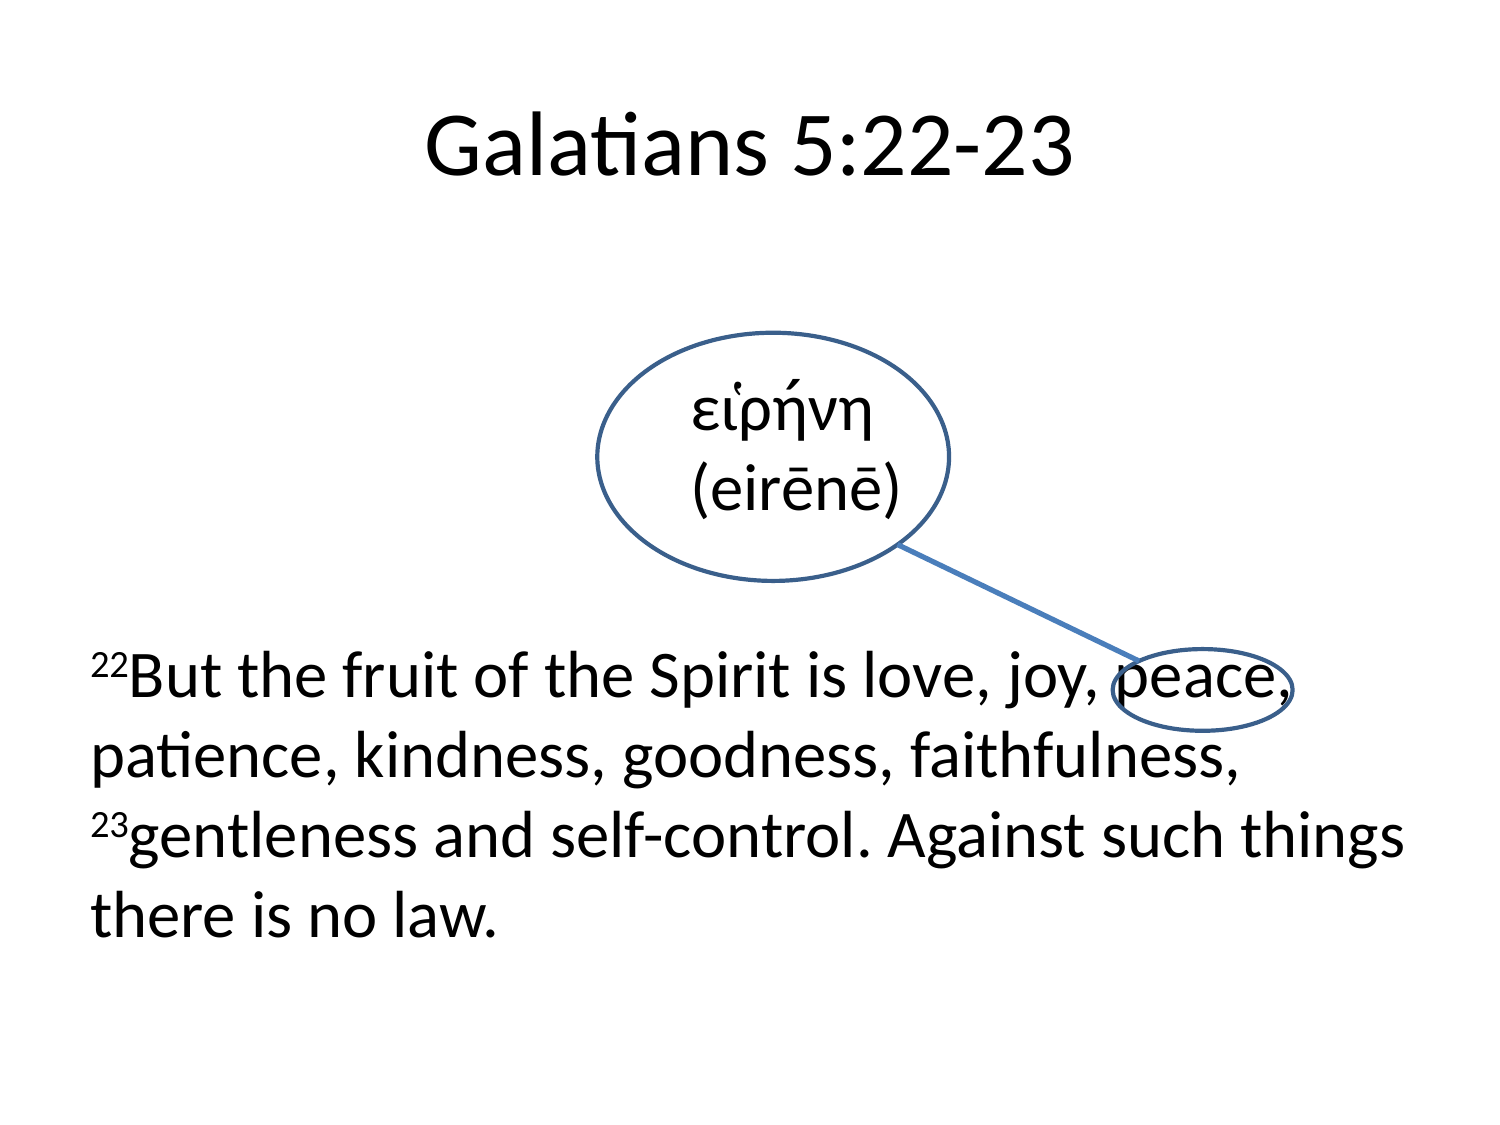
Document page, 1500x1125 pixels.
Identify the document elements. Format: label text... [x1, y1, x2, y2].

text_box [897, 544, 1140, 662]
text_box [1110, 646, 1295, 733]
list εἱρήνη (eirēnē) 22But the fruit of the Spirit is love, joy, peace, patience, kindness, goodness, faithfulness, 23gentleness and self-control. Against such things there is no law. [75, 262, 1425, 1005]
text_box [595, 330, 952, 584]
title Galatians 5:22-23 [75, 45, 1425, 233]
